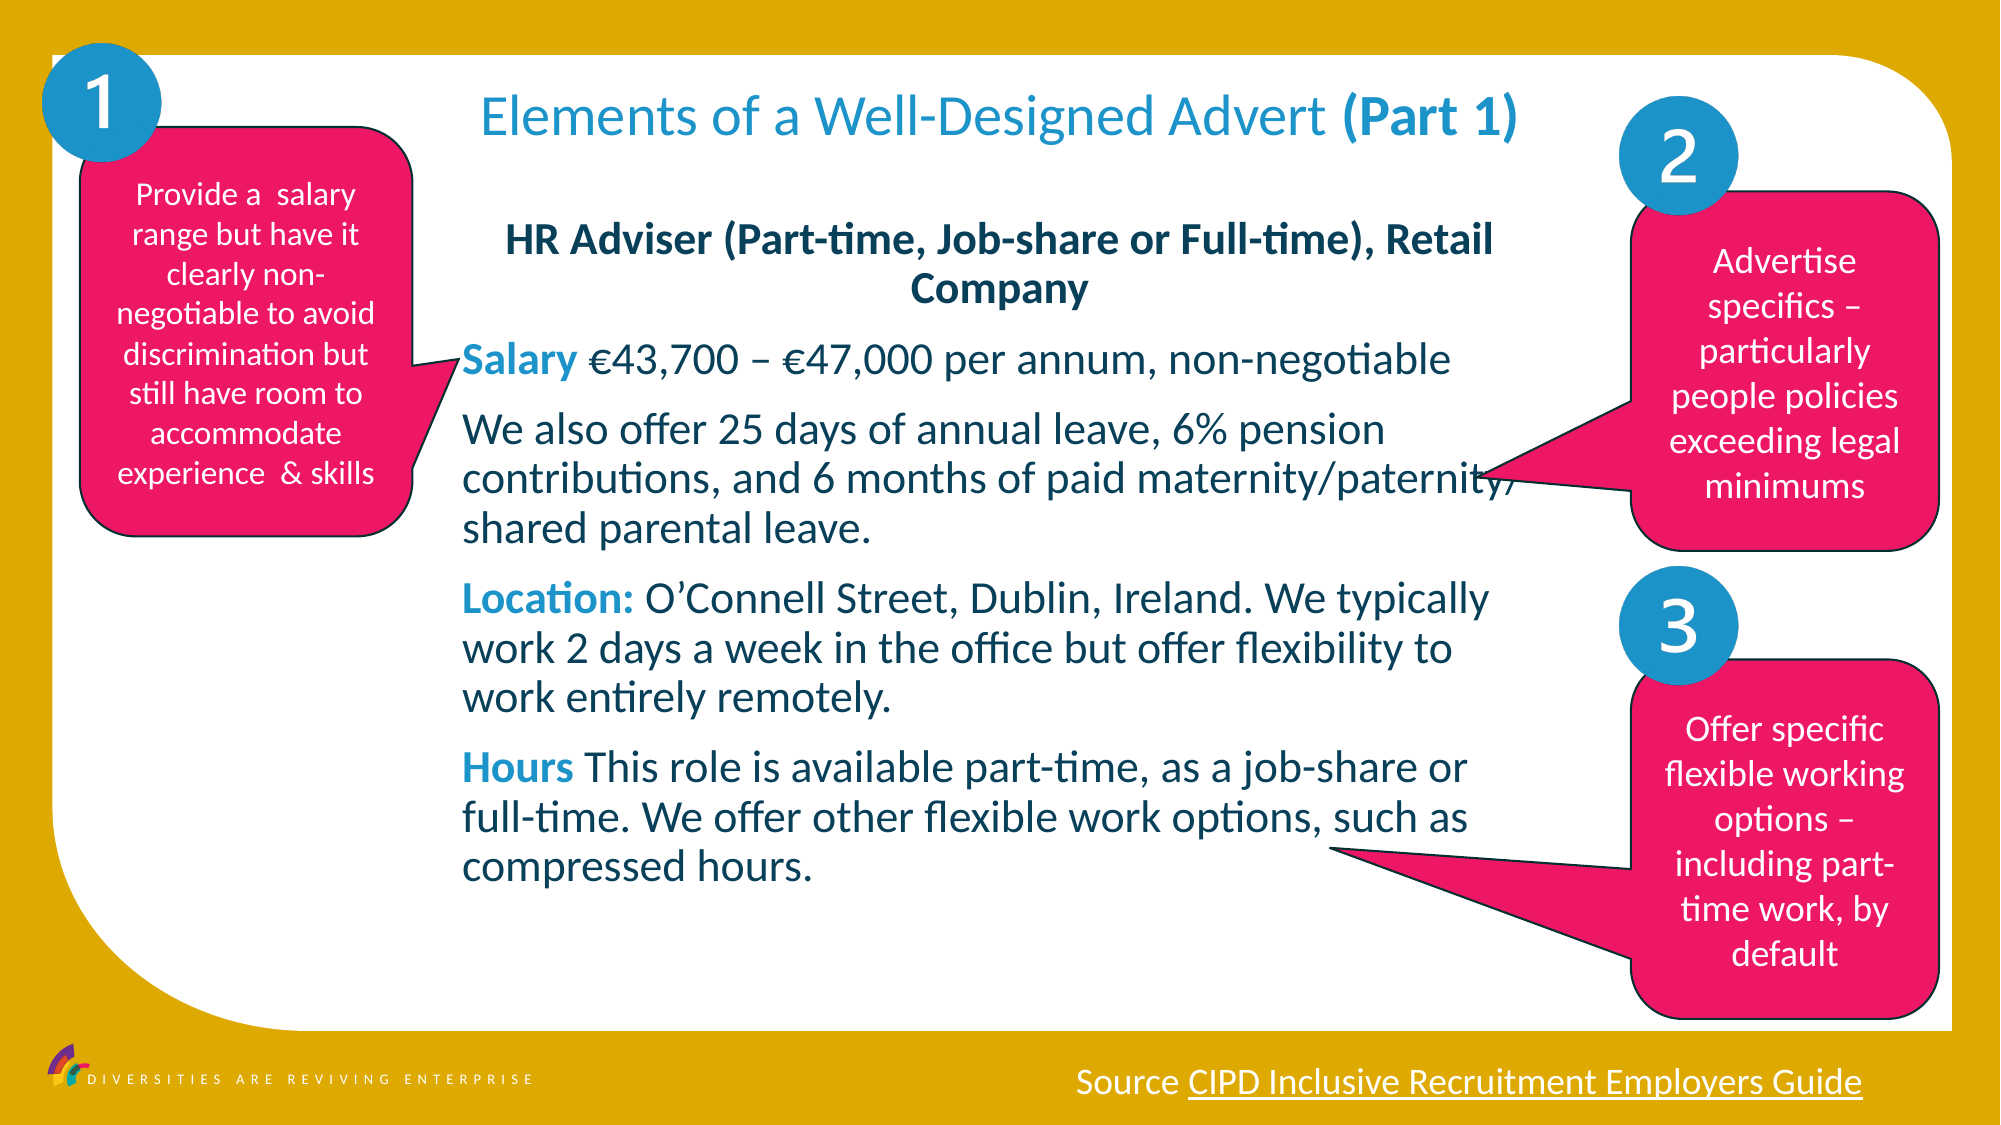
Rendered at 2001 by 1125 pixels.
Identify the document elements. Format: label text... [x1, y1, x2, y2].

picture [26, 27, 177, 178]
text_box Offer specific flexible working options – including part-time work, by default [1329, 658, 1941, 1020]
picture [1603, 80, 1754, 231]
text_box Advertise specifics – particularly people policies exceeding legal minimums [1472, 190, 1941, 552]
list HR Adviser (Part-time, Job-share or Full-time), Retail Company Salary €43,700 – €47,000 per annum, non-negotiable We also offer 25 days of annual leave, 6% pension contributions, and 6 months of paid maternity/paternity/ shared parental leave. Location: O’Connell Street, Dublin, Ireland. We typically work 2 days a week in the office but offer flexibility to work entirely remotely. Hours This role is available part-time, as a job-share or full-time. We offer other flexible work options, such as compressed hours. [447, 210, 1553, 840]
text_box Source CIPD Inclusive Recruitment Employers Guide [1061, 1049, 1939, 1110]
list Elements of a Well-Designed Advert (Part 1) [177, 77, 1869, 210]
picture [1603, 550, 1754, 701]
text_box Provide a salary range but have it clearly non-negotiable to avoid discrimination but still have room to accommodate experience & skills [78, 125, 461, 538]
